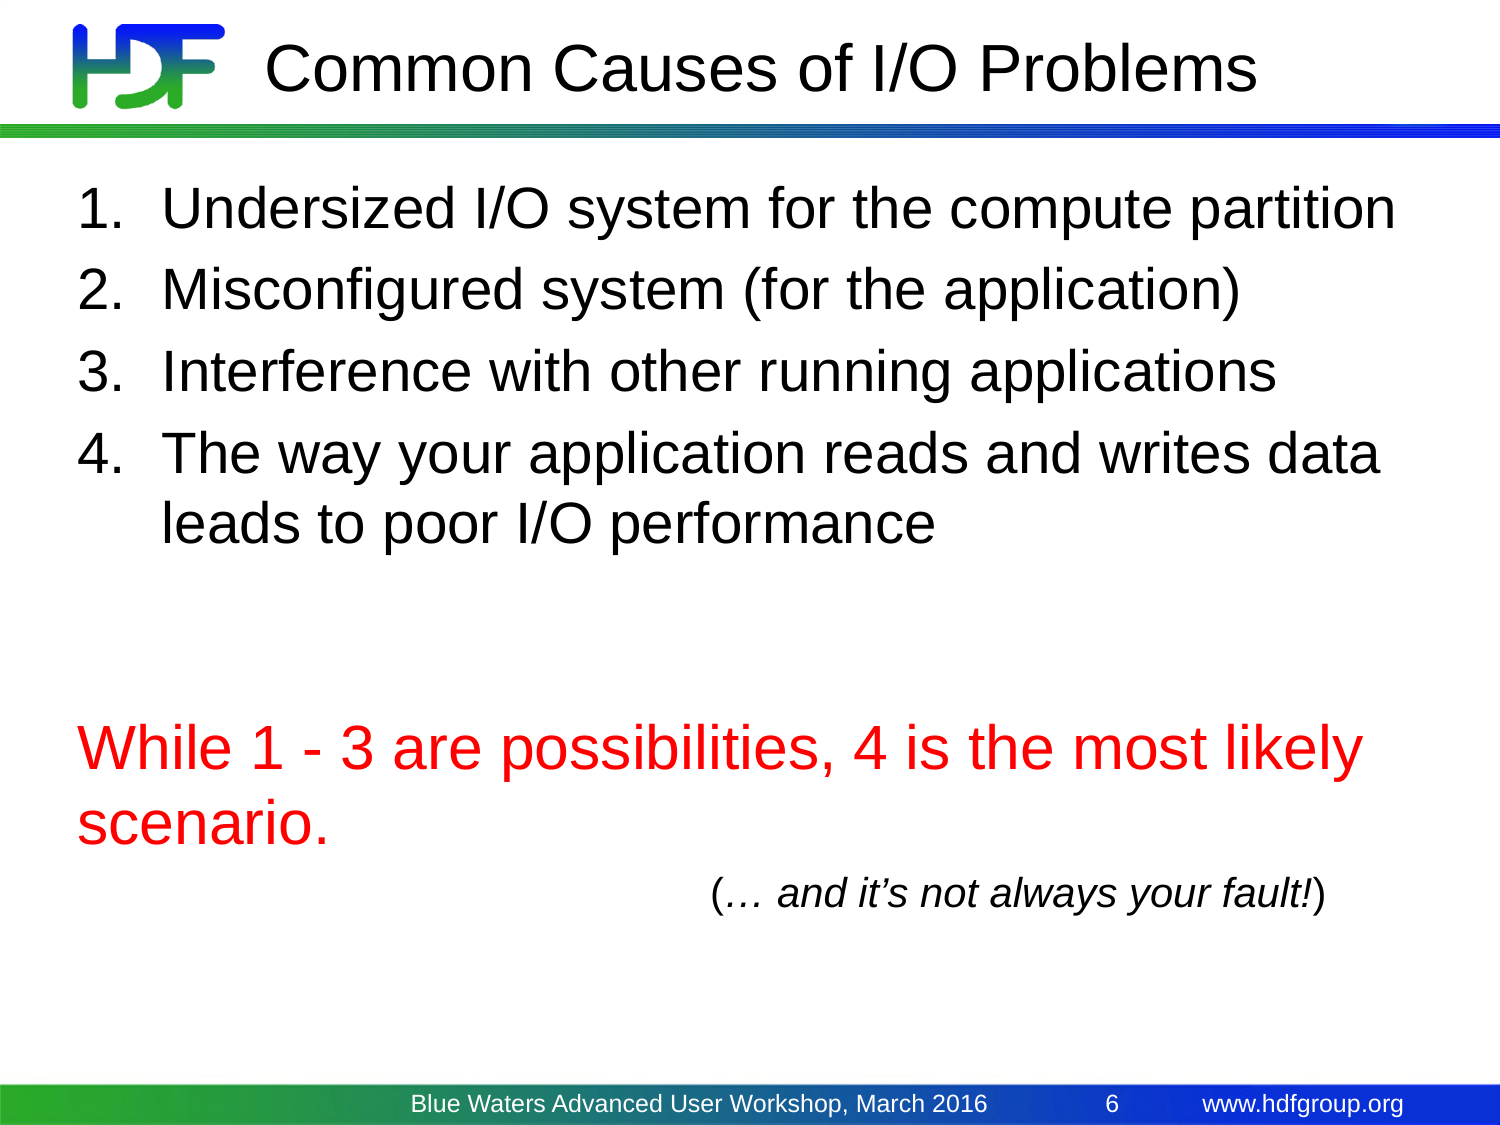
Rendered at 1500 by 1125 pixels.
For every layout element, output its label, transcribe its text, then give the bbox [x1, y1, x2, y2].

list Undersized I/O system for the compute partition Misconfigured system (for the application) Interference with other running applications The way your application reads and writes data leads to poor I/O performance While 1 - 3 are possibilities, 4 is the most likely scenario. (… and it’s not always your fault!) [62, 162, 1450, 1063]
title Common Causes of I/O Problems [187, 24, 1338, 113]
picture [0, 0, 1500, 1125]
slide_number 6 [1049, 1087, 1176, 1125]
footer Blue Waters Advanced User Workshop, March 2016 [374, 1087, 1026, 1125]
